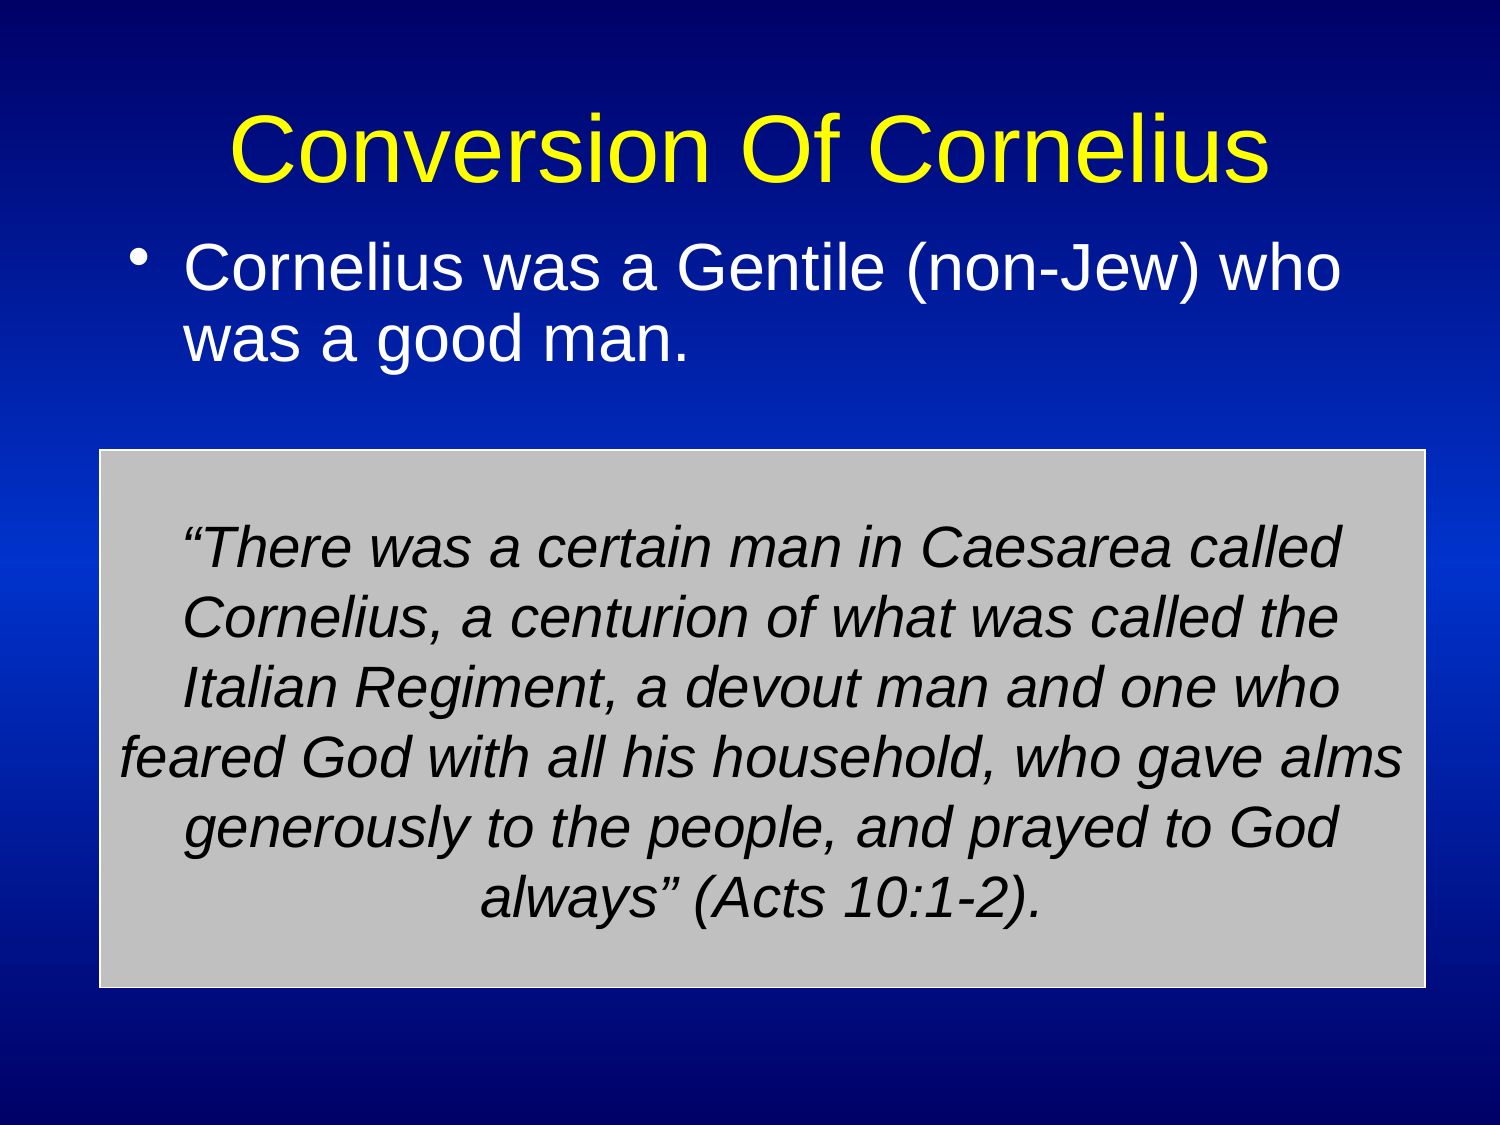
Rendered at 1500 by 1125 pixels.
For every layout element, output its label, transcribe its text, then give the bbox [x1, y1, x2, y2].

list Cornelius was a Gentile (non-Jew) who was a good man. [112, 224, 1463, 388]
text_box “There was a certain man in Caesarea called Cornelius, a centurion of what was called the Italian Regiment, a devout man and one who feared God with all his household, who gave alms generously to the people, and prayed to God always” (Acts 10:1-2). [99, 449, 1425, 988]
title Conversion Of Cornelius [37, 50, 1463, 238]
